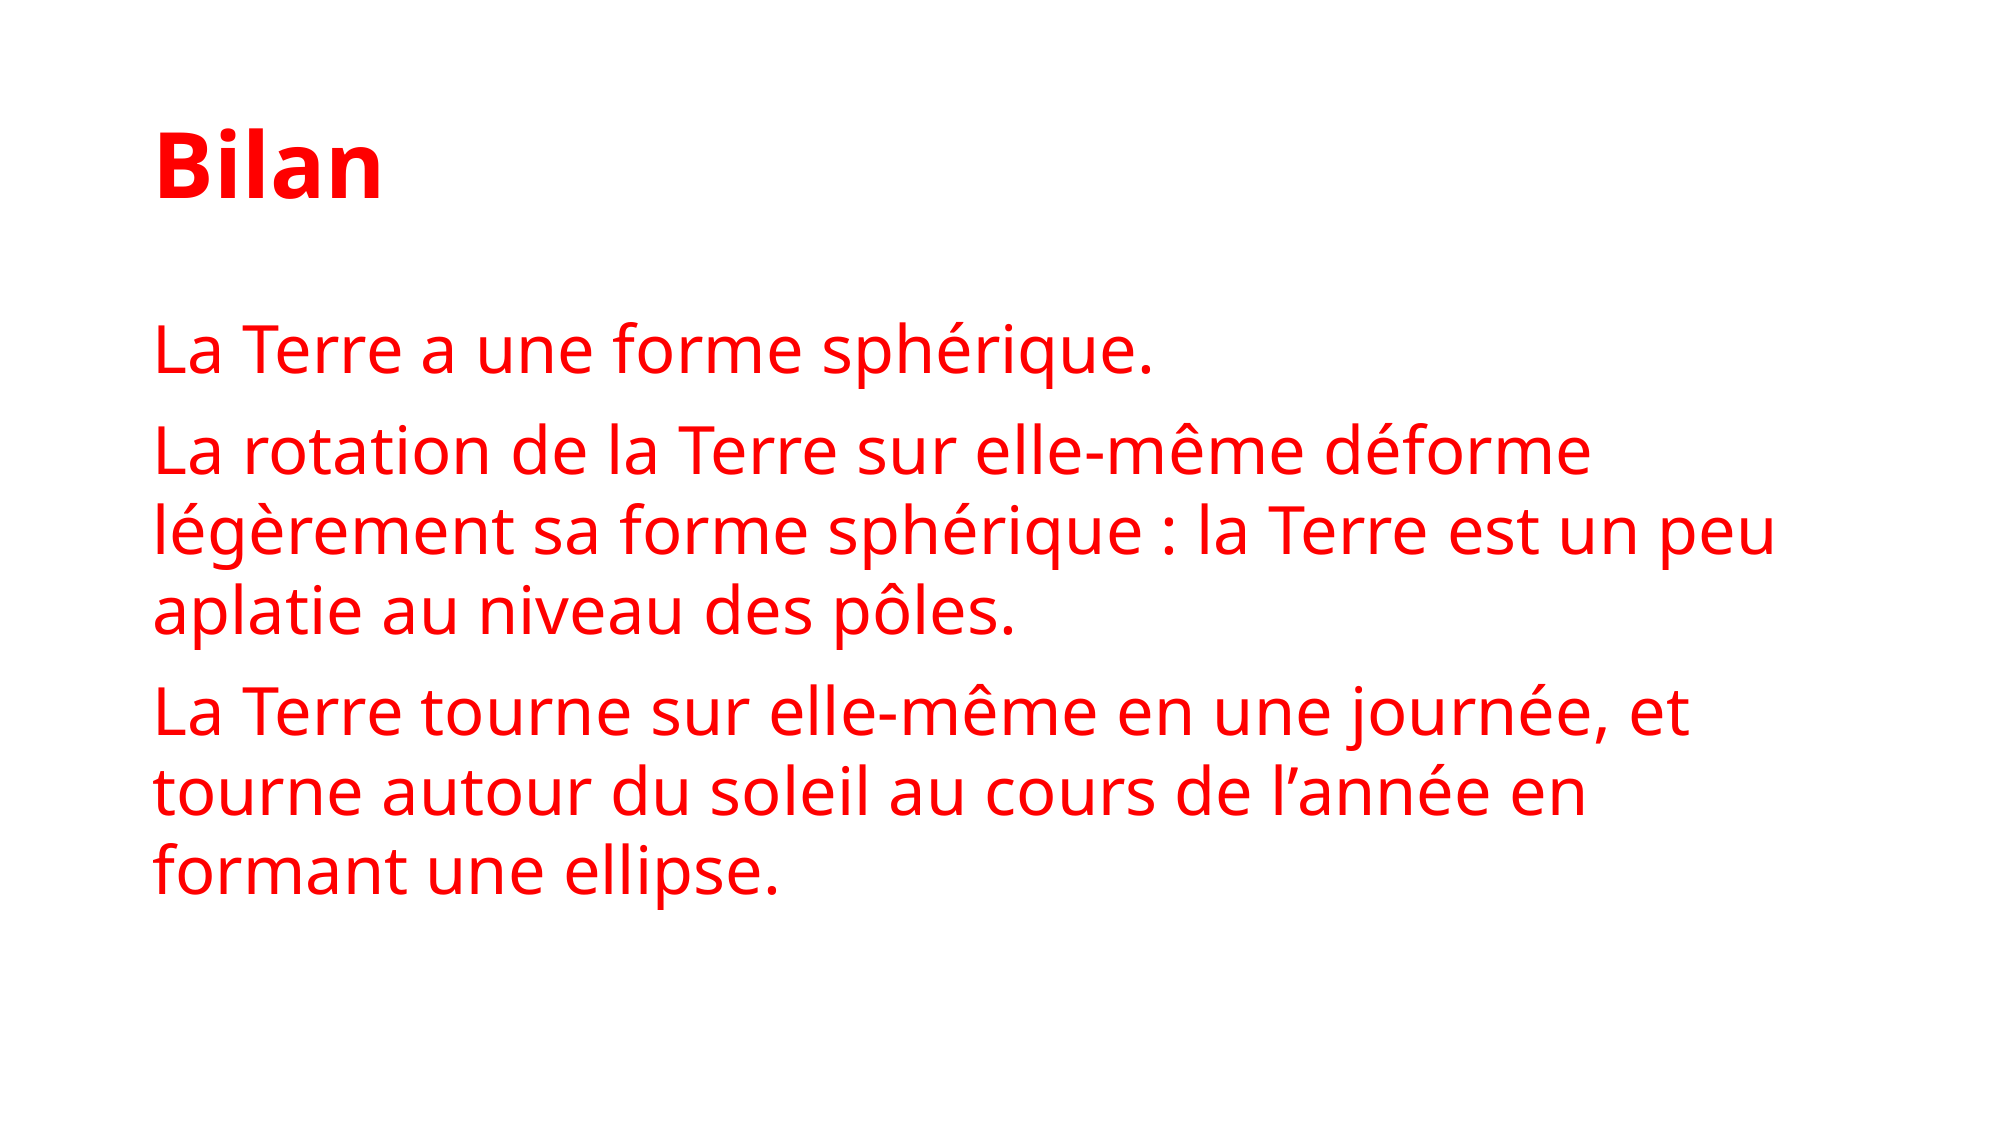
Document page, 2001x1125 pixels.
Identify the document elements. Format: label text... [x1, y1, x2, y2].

list La Terre a une forme sphérique. La rotation de la Terre sur elle-même déforme légèrement sa forme sphérique : la Terre est un peu aplatie au niveau des pôles. La Terre tourne sur elle-même en une journée, et tourne autour du soleil au cours de l’année en formant une ellipse. [137, 299, 1863, 1014]
title Bilan [137, 59, 1863, 278]
